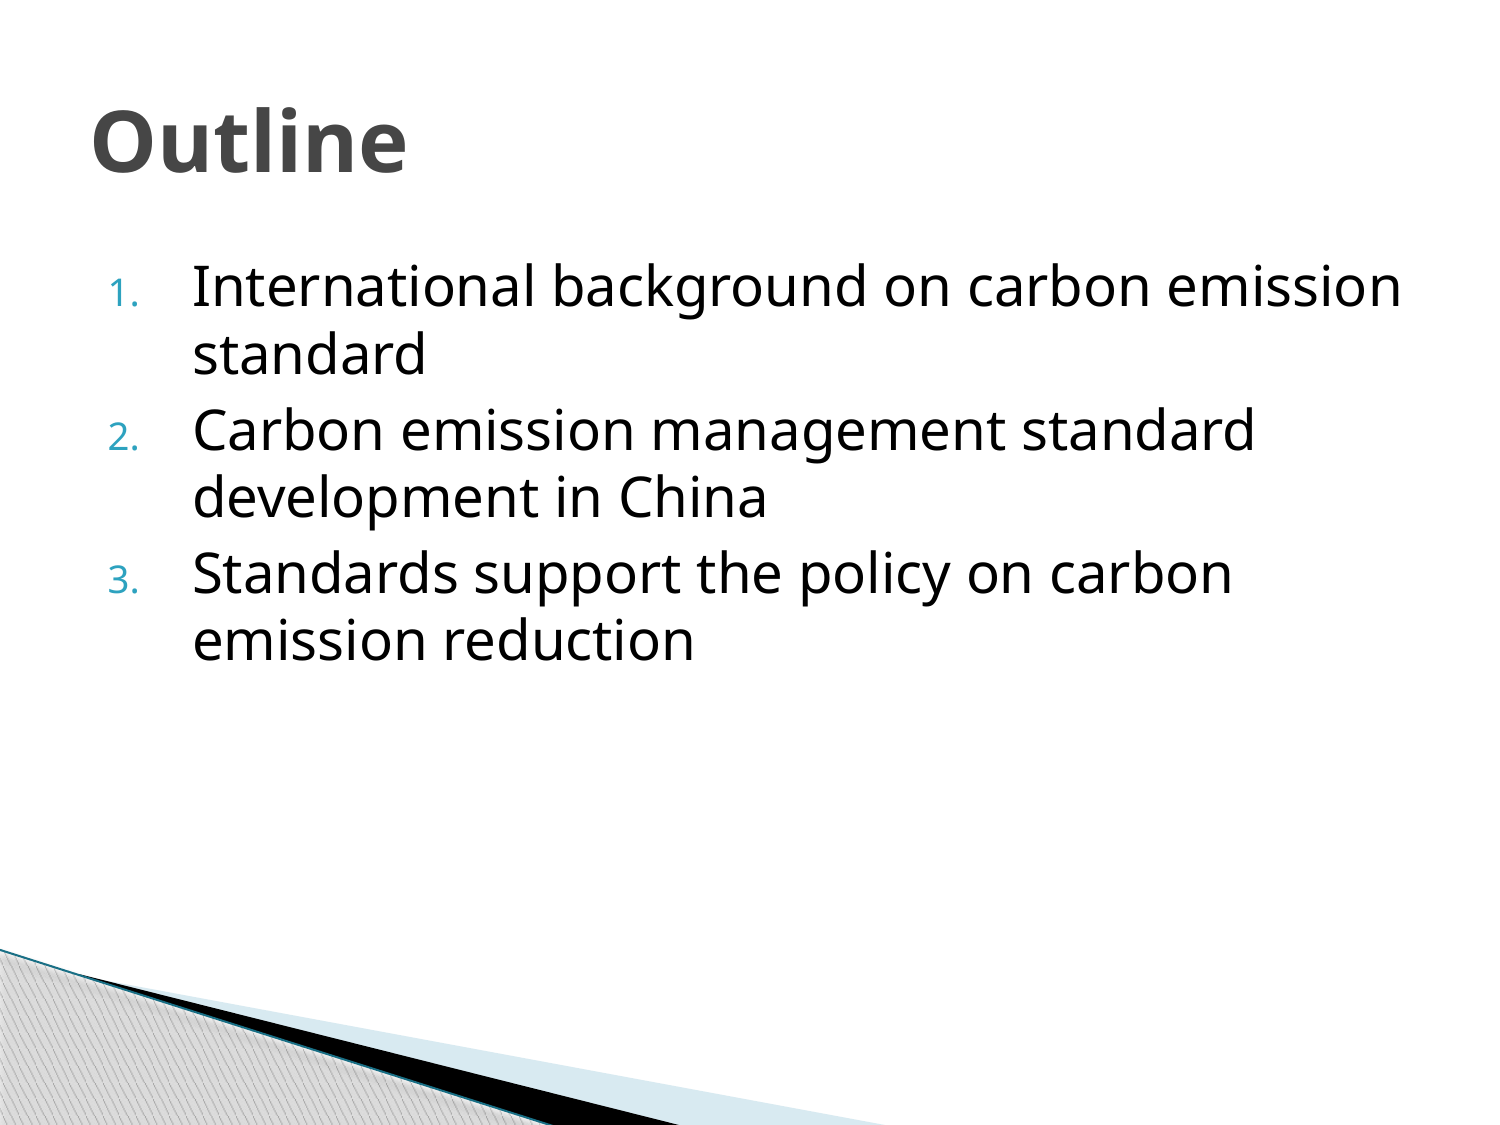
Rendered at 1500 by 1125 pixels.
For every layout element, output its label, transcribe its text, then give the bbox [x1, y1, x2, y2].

list International background on carbon emission standard Carbon emission management standard development in China Standards support the policy on carbon emission reduction [75, 243, 1425, 986]
title Outline [75, 45, 1425, 233]
